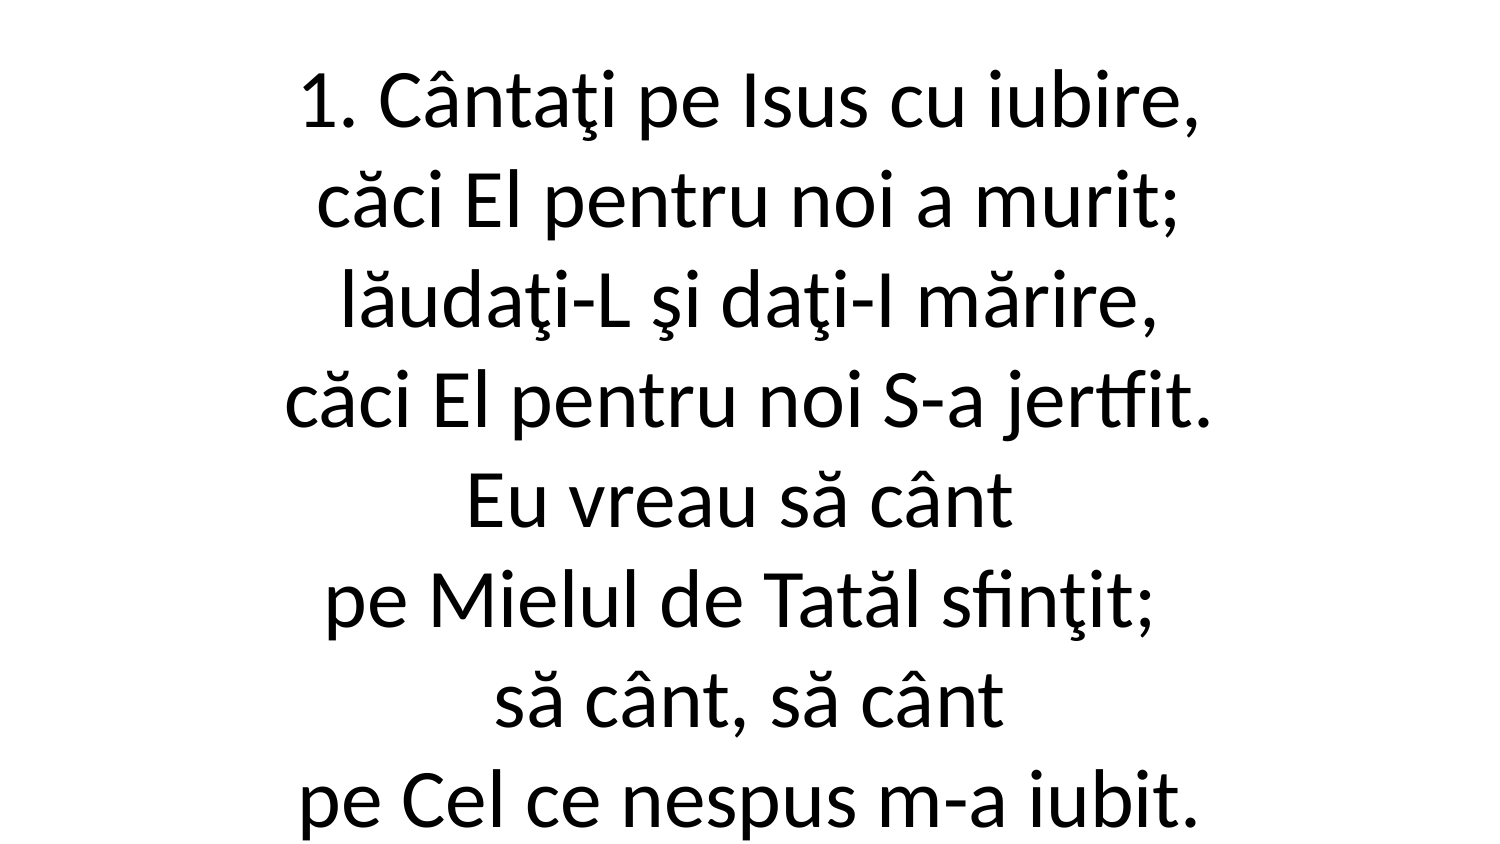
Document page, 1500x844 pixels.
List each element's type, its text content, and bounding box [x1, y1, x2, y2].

text_box 1. Cântaţi pe Isus cu iubire, căci El pentru noi a murit; lăudaţi-L şi daţi-I mărire, căci El pentru noi S-a jertfit. Eu vreau să cânt pe Mielul de Tatăl sfinţit; să cânt, să cânt pe Cel ce nespus m-a iubit. [269, 0, 1231, 844]
